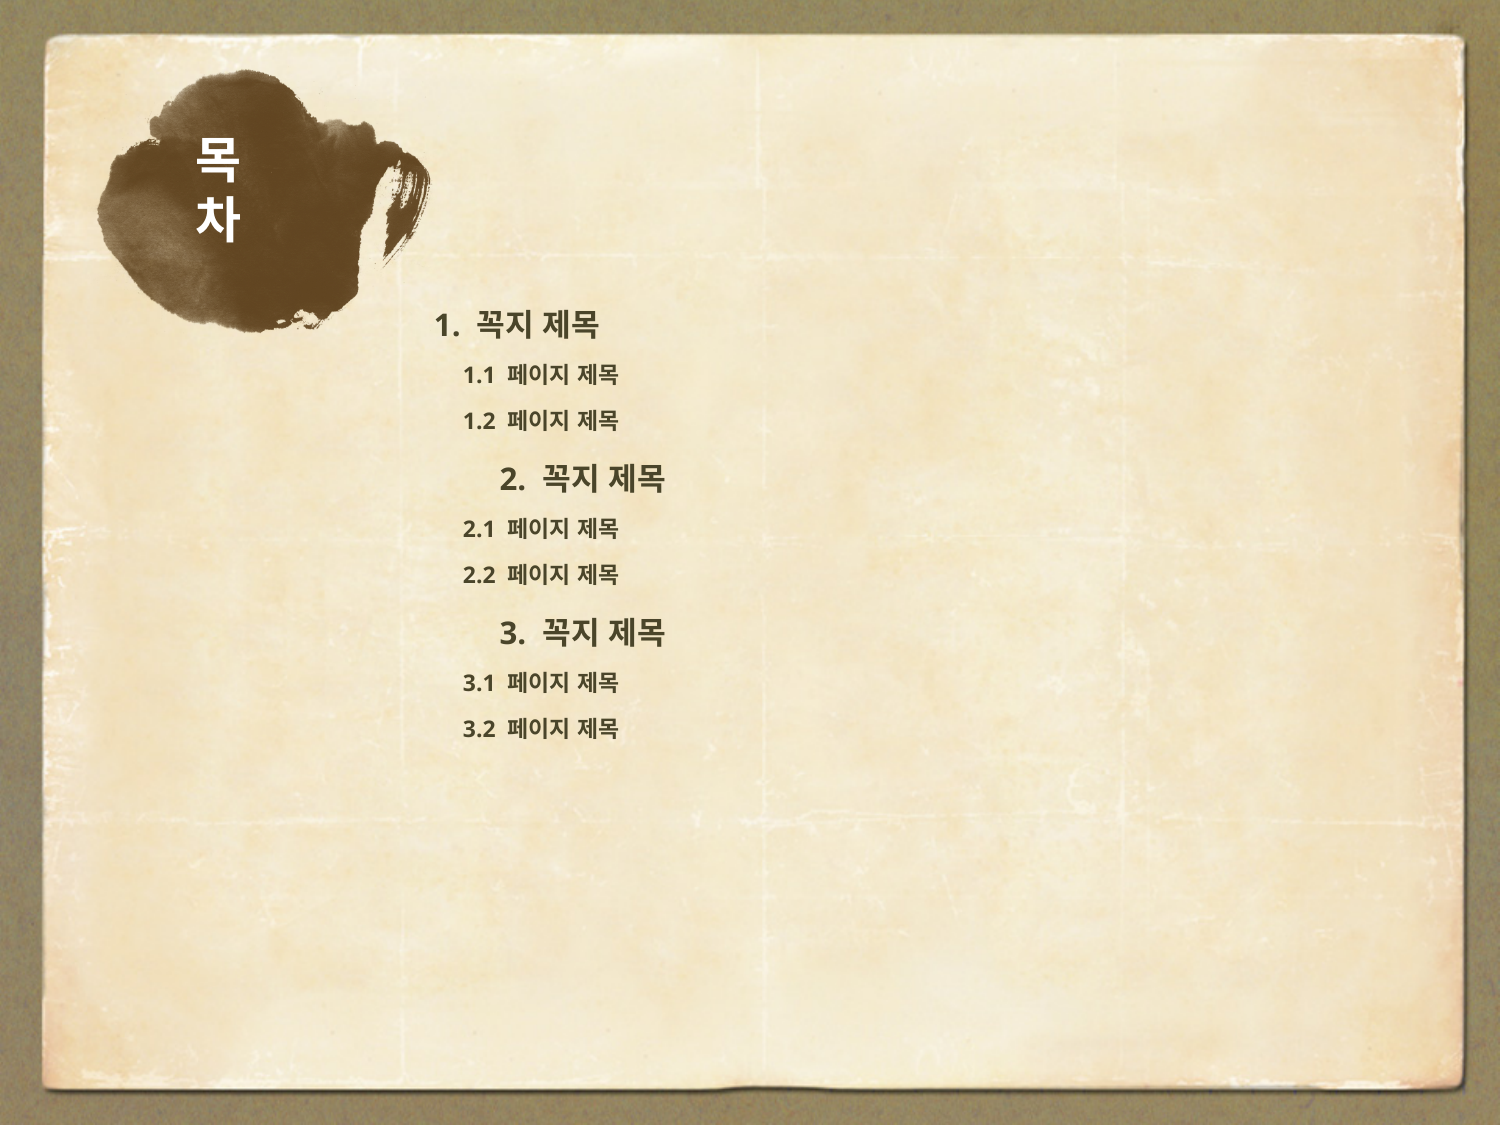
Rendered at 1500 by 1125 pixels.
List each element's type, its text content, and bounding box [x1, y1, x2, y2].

picture [0, 0, 1500, 1125]
text_box 1. 꼭지 제목 1.1 페이지 제목 1.2 페이지 제목 2. 꼭지 제목 2.1 페이지 제목 2.2 페이지 제목 3. 꼭지 제목 3.1 페이지 제목 3.2 페이지 제목 [419, 278, 1093, 977]
